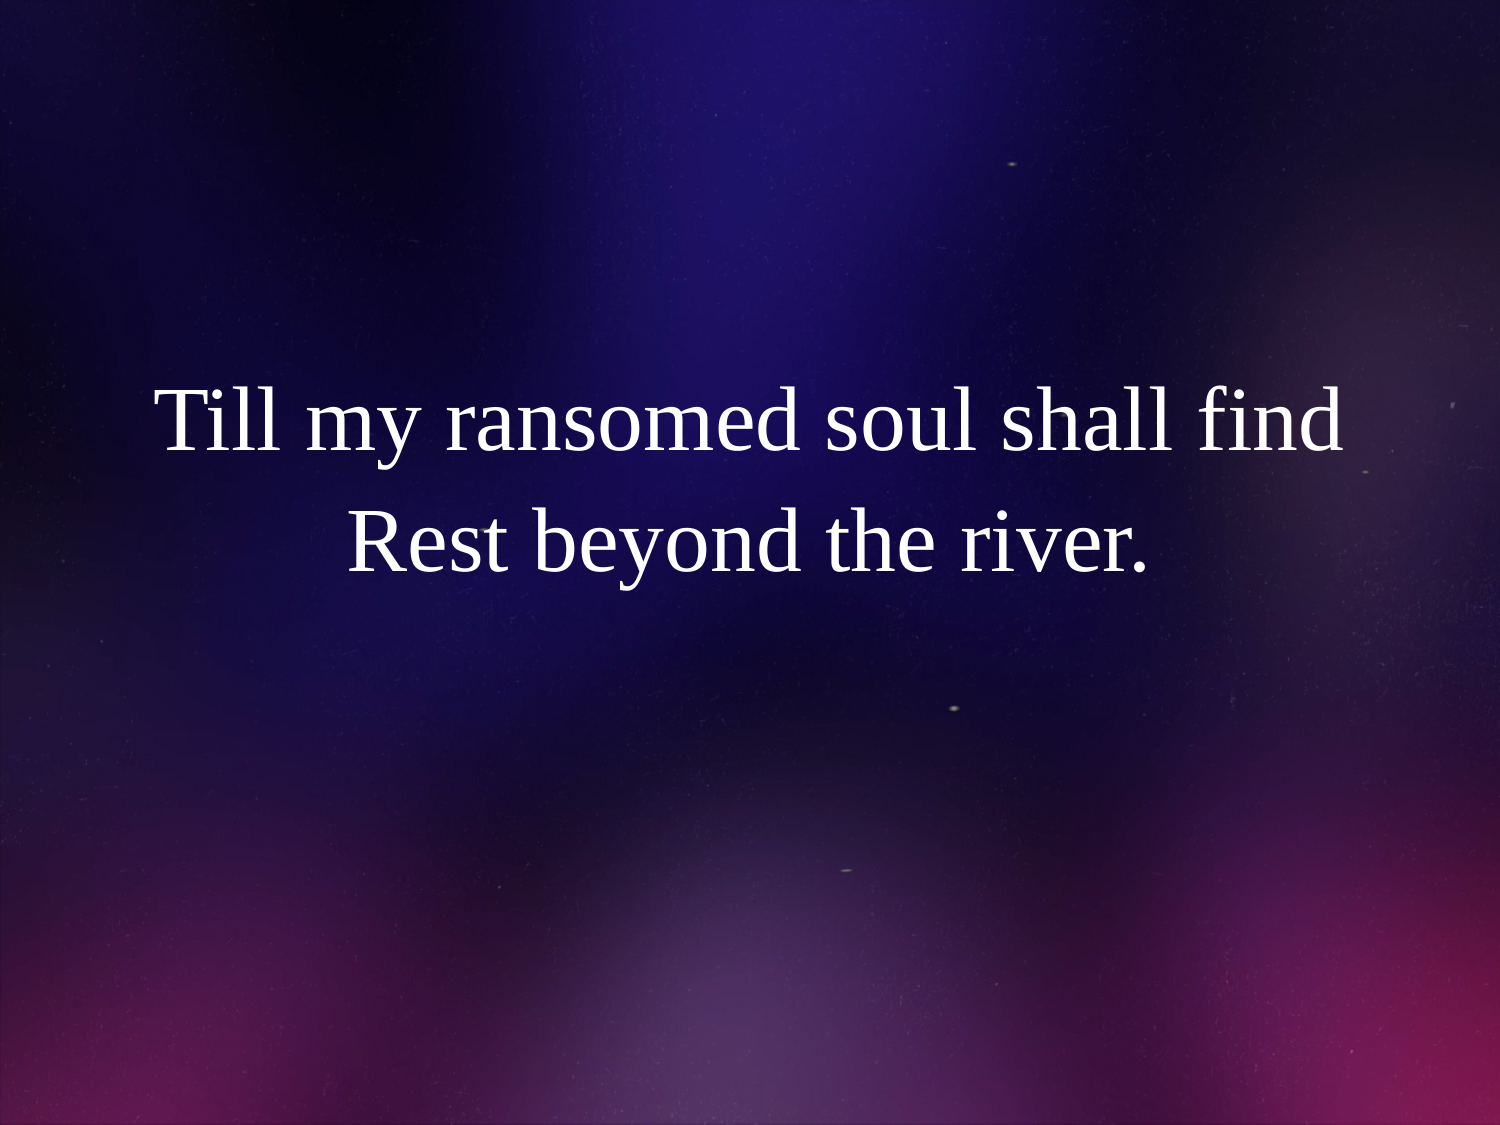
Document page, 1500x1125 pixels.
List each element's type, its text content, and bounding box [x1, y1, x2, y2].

title Till my ransomed soul shall find Rest beyond the river. [76, 375, 1423, 563]
picture [0, 0, 1500, 1125]
